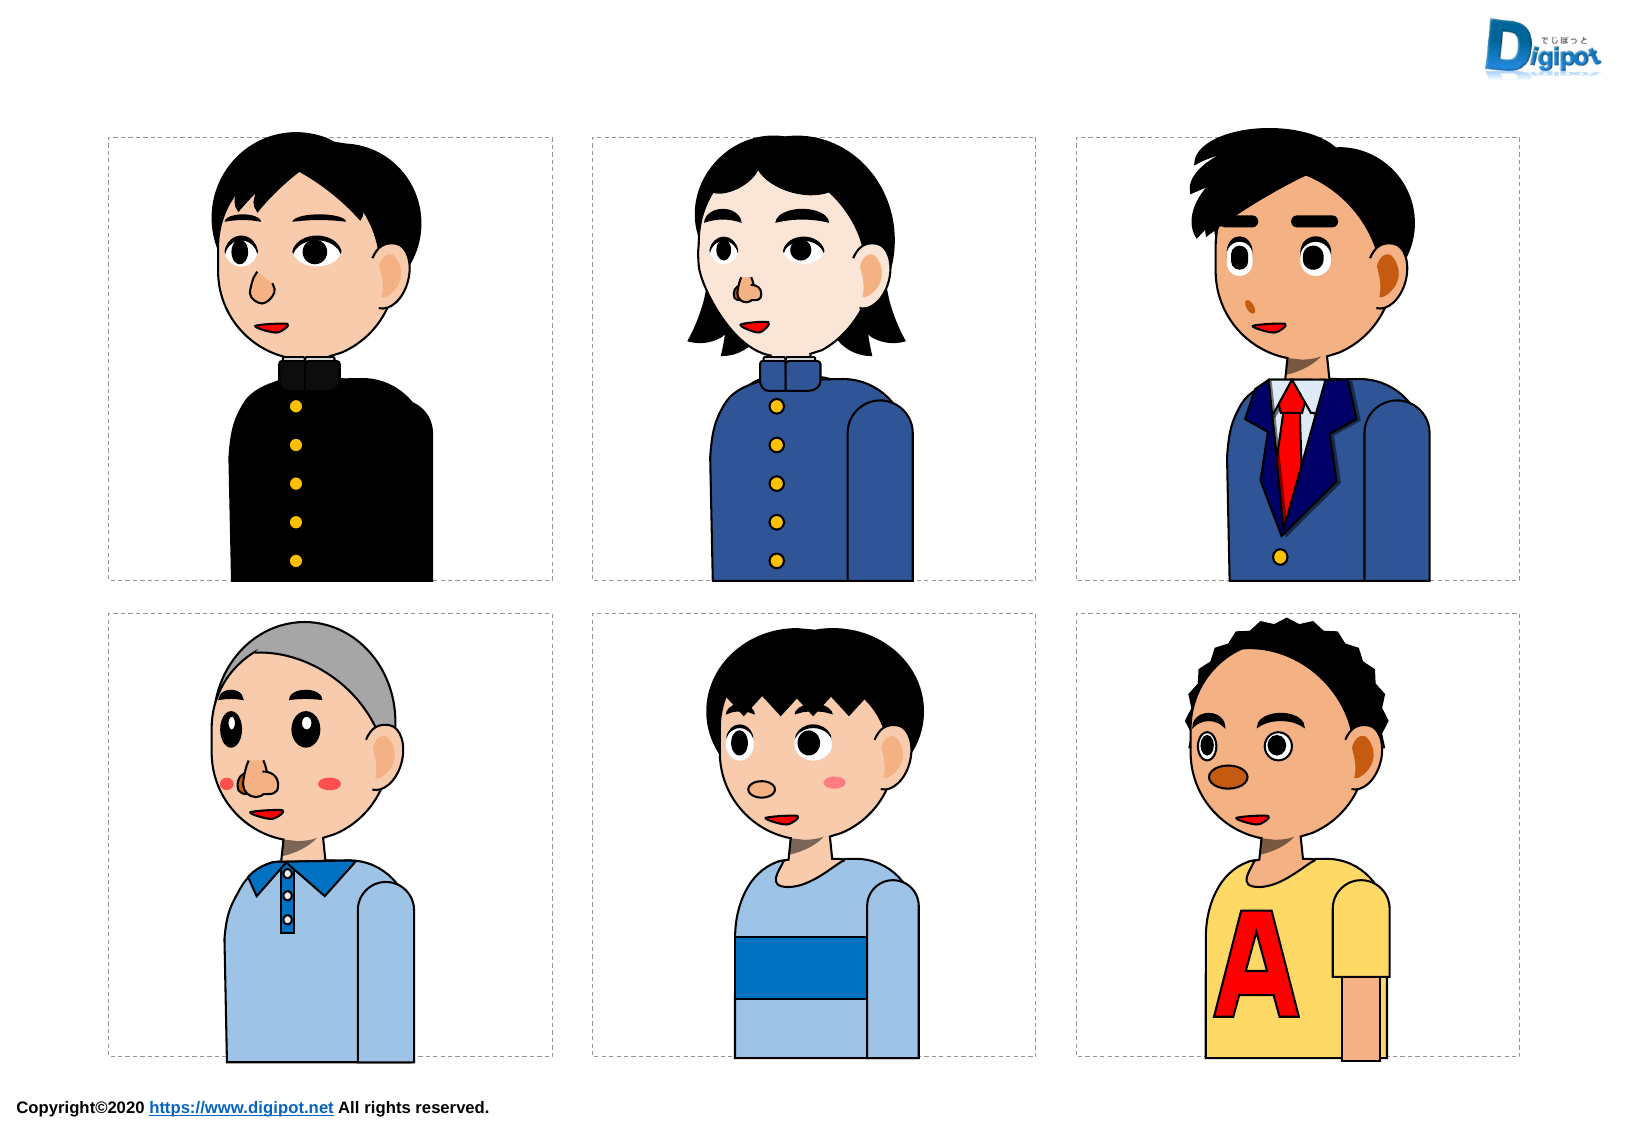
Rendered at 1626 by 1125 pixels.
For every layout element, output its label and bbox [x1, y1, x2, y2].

text_box [211, 595, 415, 1063]
text_box [212, 115, 432, 581]
picture [1485, 18, 1602, 82]
text_box [707, 629, 923, 1059]
text_box [1190, 117, 1430, 581]
text_box [1185, 599, 1390, 1061]
text_box [688, 111, 913, 581]
